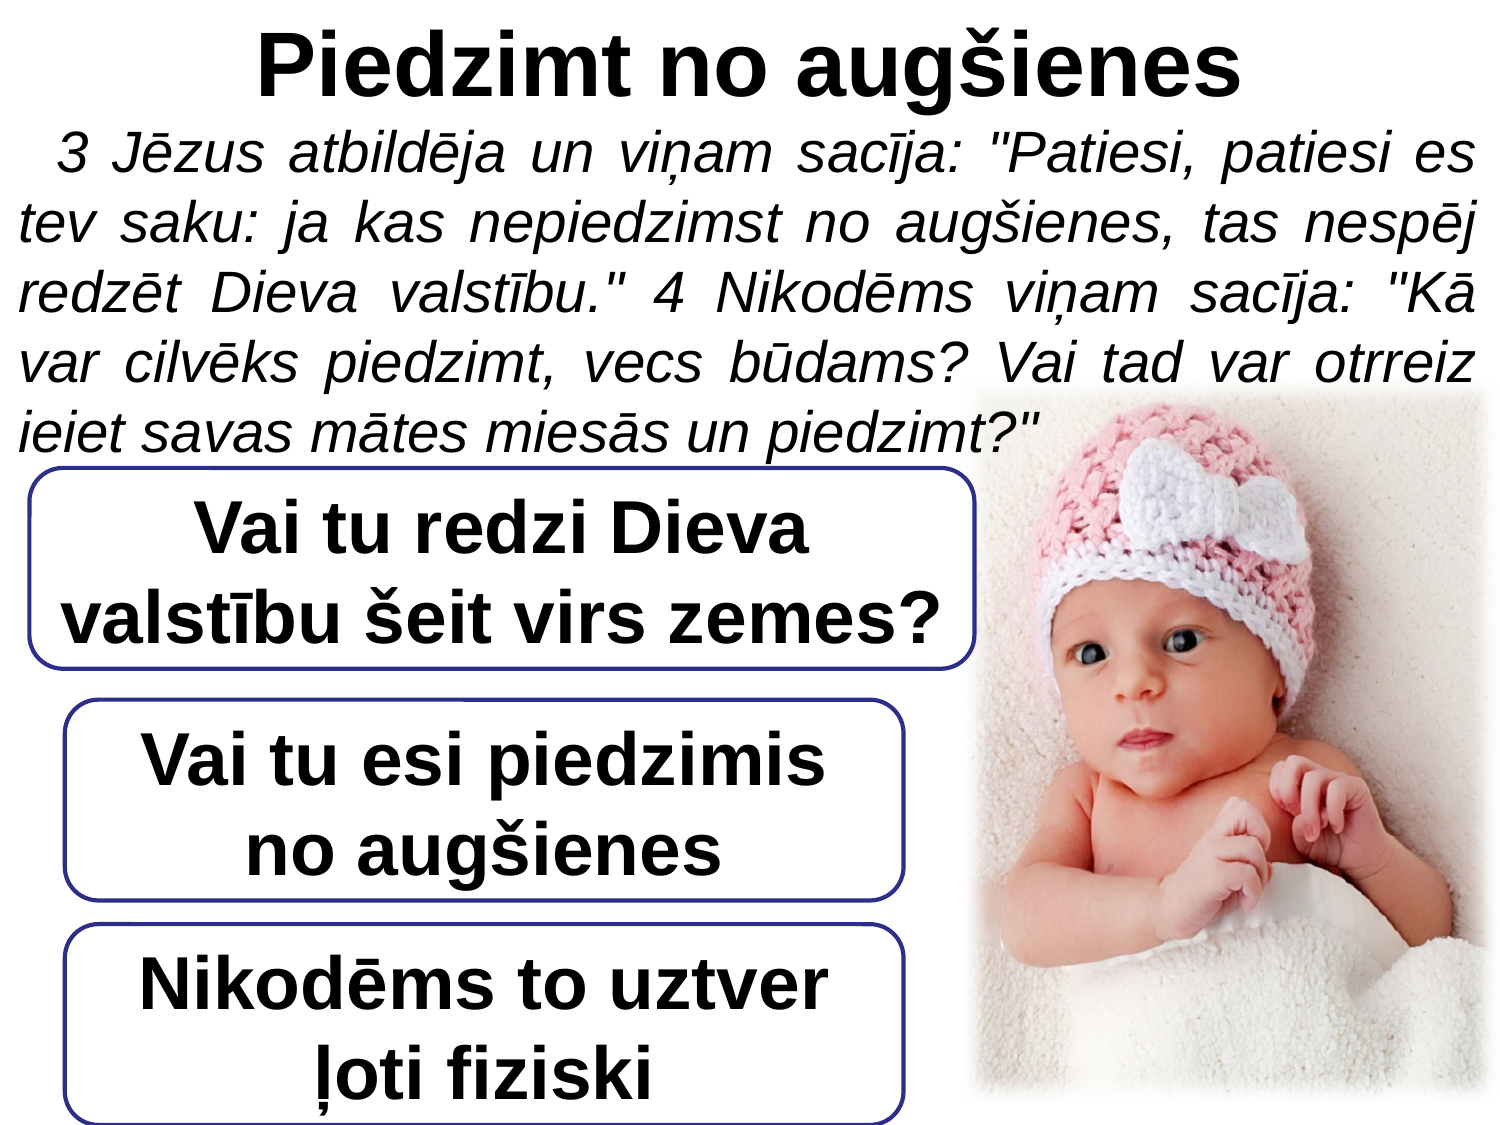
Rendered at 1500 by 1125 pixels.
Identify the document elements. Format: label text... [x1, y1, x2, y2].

list 3 Jēzus atbildēja un viņam sacīja: "Patiesi, patiesi es tev saku: ja kas nepiedzimst no augšienes, tas nespēj redzēt Dieva valstību." 4 Nikodēms viņam sacīja: "Kā var cilvēks piedzimt, vecs būdams? Vai tad var otrreiz ieiet savas mātes miesās un piedzimt?" [0, 149, 1494, 469]
text_box Vai tu redzi Dieva valstību šeit virs zemes? [27, 465, 955, 671]
picture [960, 374, 1500, 1107]
text_box Nikodēms to uztver ļoti fiziski [62, 921, 906, 1125]
title Piedzimt no augšienes [0, 0, 1500, 149]
text_box Vai tu esi piedzimis no augšienes [62, 697, 906, 903]
